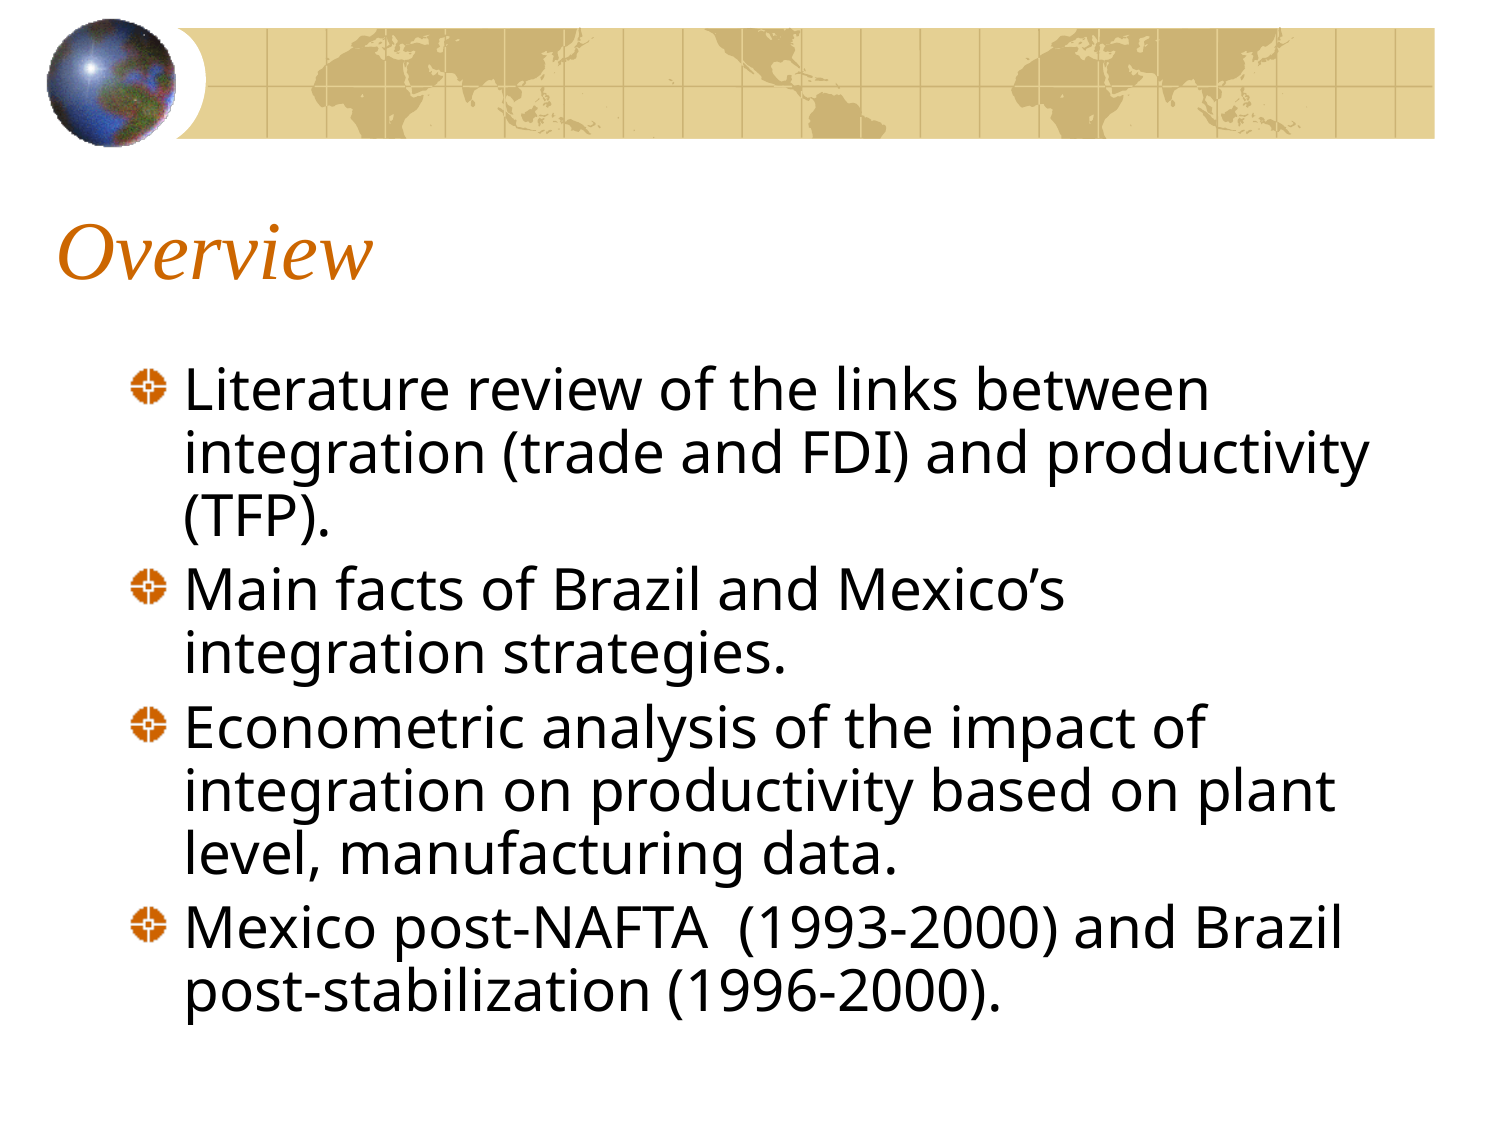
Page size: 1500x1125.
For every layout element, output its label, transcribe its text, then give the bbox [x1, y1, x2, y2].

picture [42, 14, 190, 151]
title Overview [40, 152, 1316, 341]
picture [127, 567, 169, 609]
picture [127, 905, 169, 947]
picture [127, 705, 169, 747]
picture [127, 367, 169, 409]
list Literature review of the links between integration (trade and FDI) and productivity (TFP). Main facts of Brazil and Mexico’s integration strategies. Econometric analysis of the impact of integration on productivity based on plant level, manufacturing data. Mexico post-NAFTA (1993-2000) and Brazil post-stabilization (1996-2000). [112, 352, 1388, 1028]
